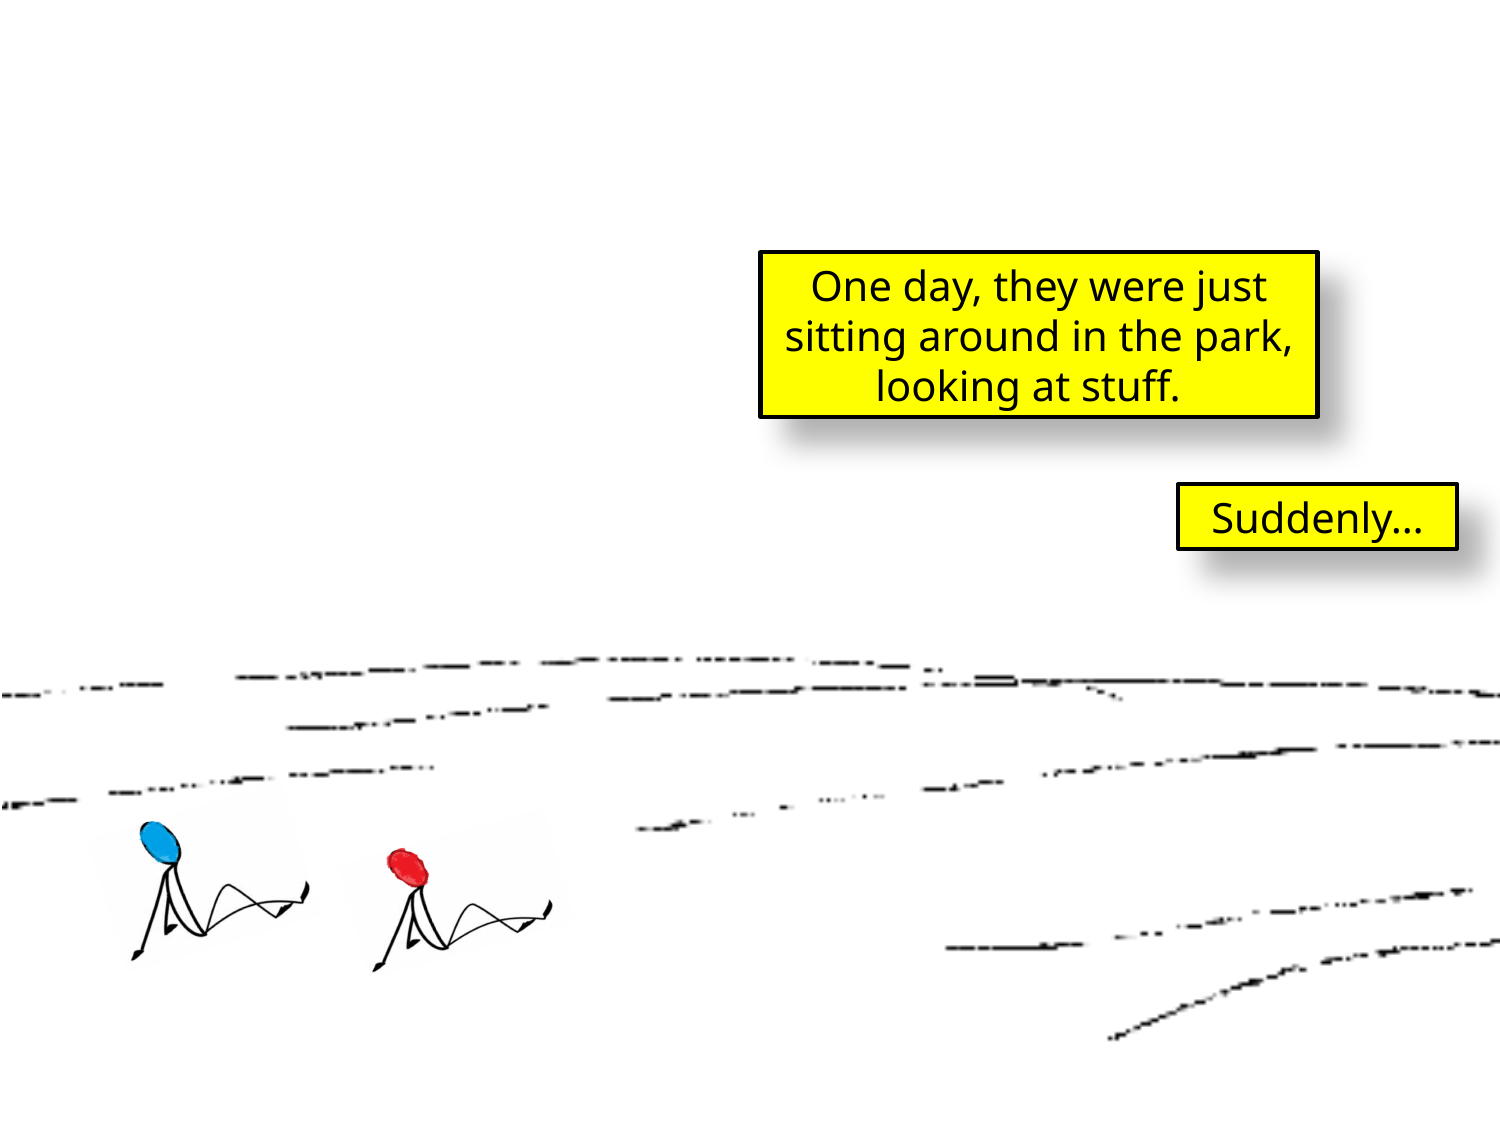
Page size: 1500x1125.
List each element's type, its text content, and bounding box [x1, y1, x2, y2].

text_box One day, they were just sitting around in the park, looking at stuff. [760, 252, 1318, 418]
text_box Suddenly… [1178, 483, 1457, 549]
picture [1, 612, 1500, 1125]
